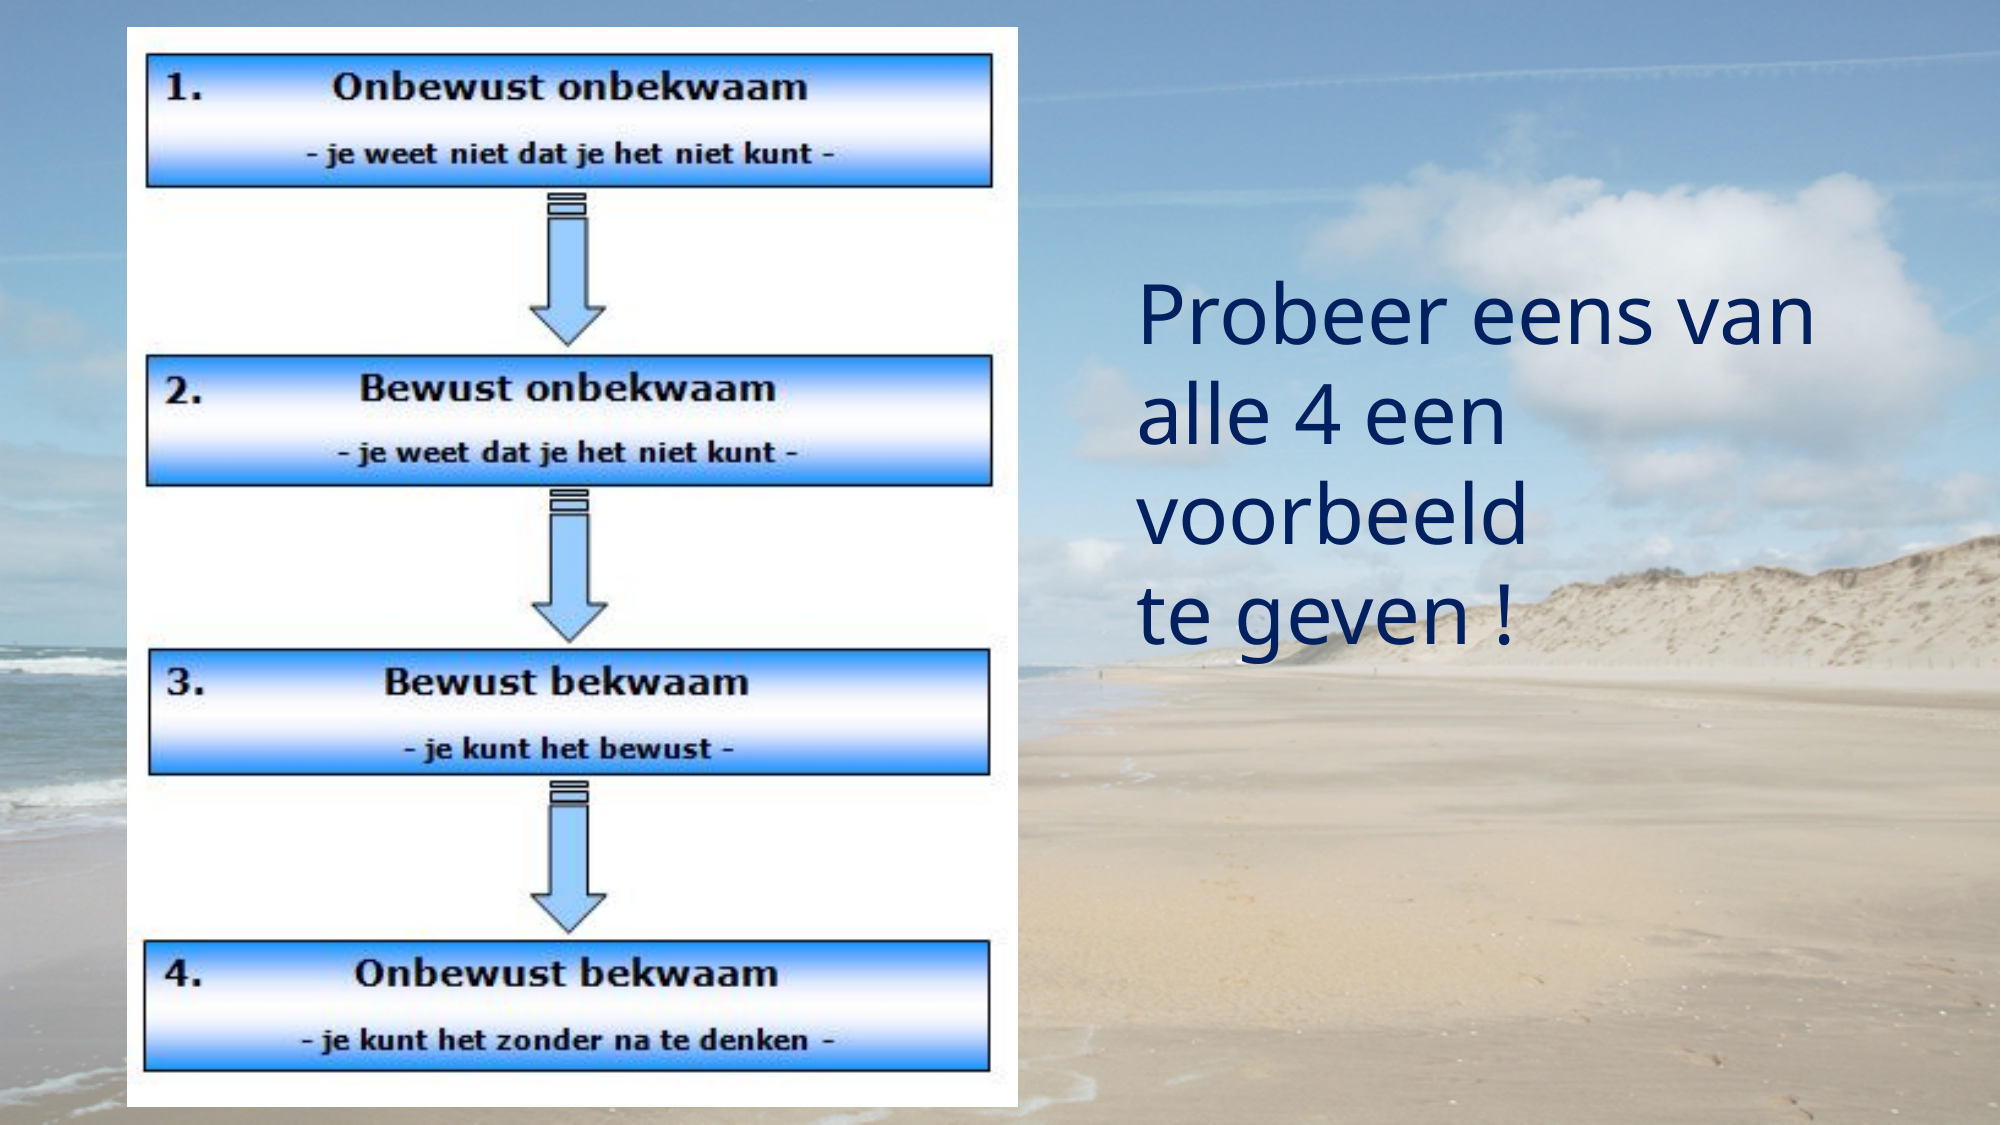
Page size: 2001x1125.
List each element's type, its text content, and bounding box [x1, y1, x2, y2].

picture [127, 27, 1018, 1107]
text_box Probeer eens van alle 4 een voorbeeld te geven ! [1121, 253, 1925, 714]
